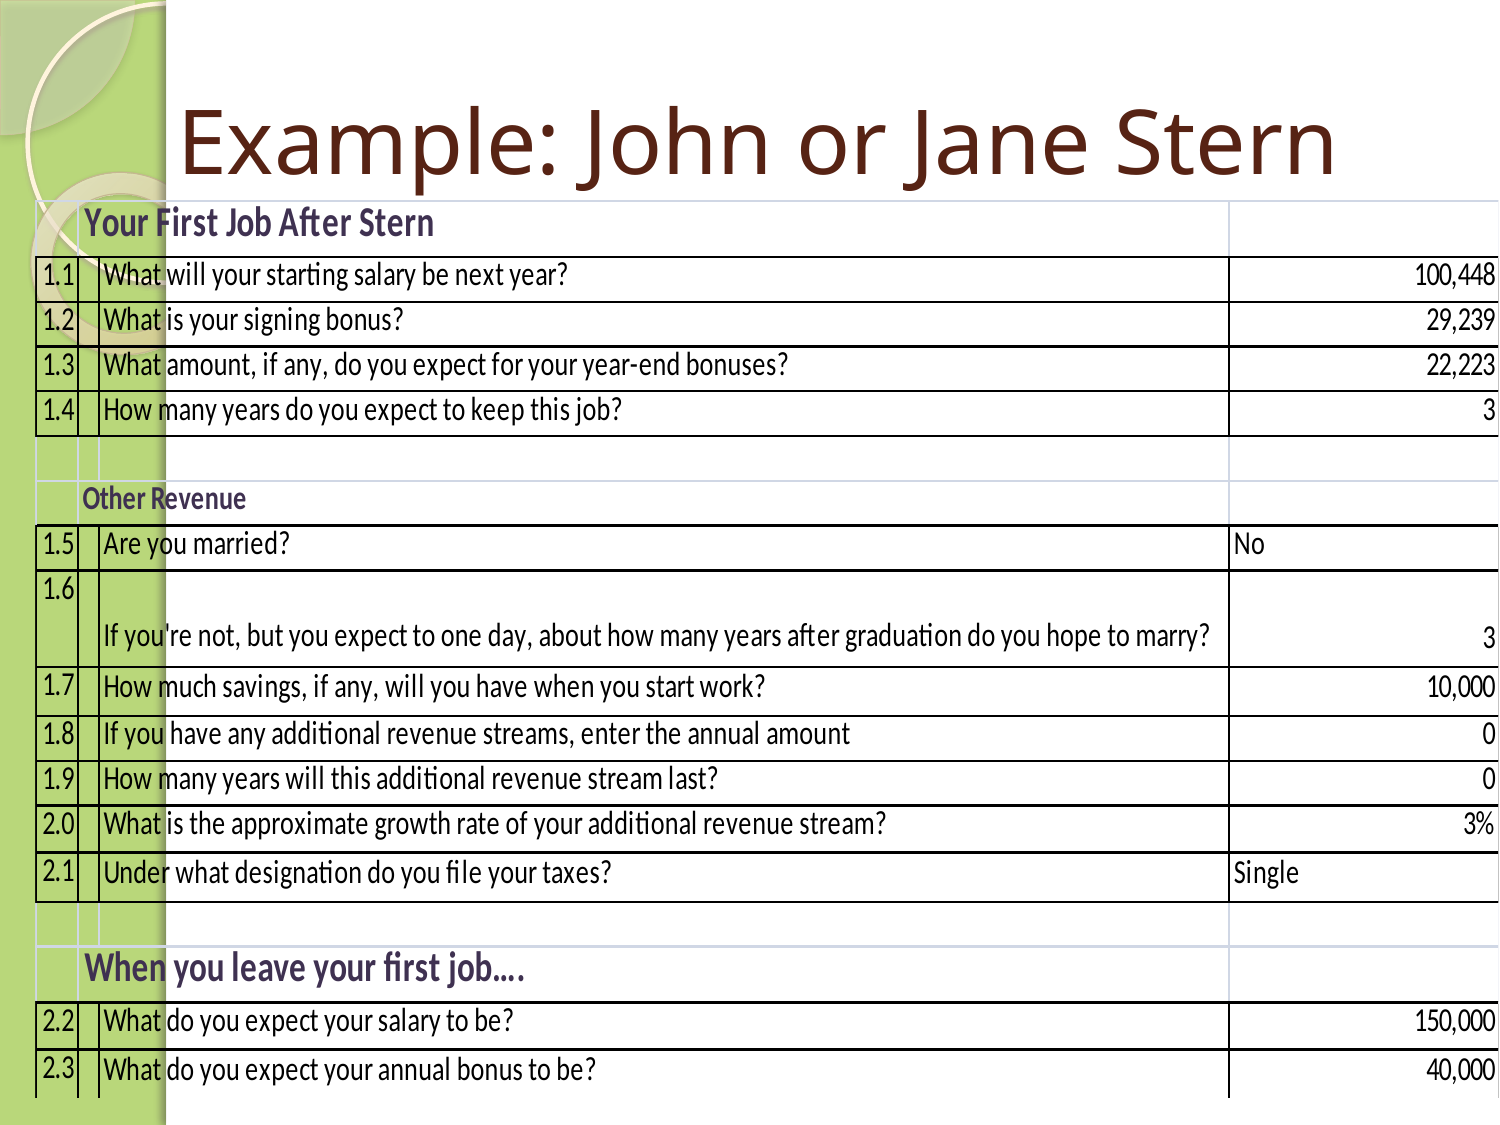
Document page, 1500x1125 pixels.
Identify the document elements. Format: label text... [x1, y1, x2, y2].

picture [34, 199, 1500, 1101]
title Example: John or Jane Stern [162, 45, 1393, 195]
